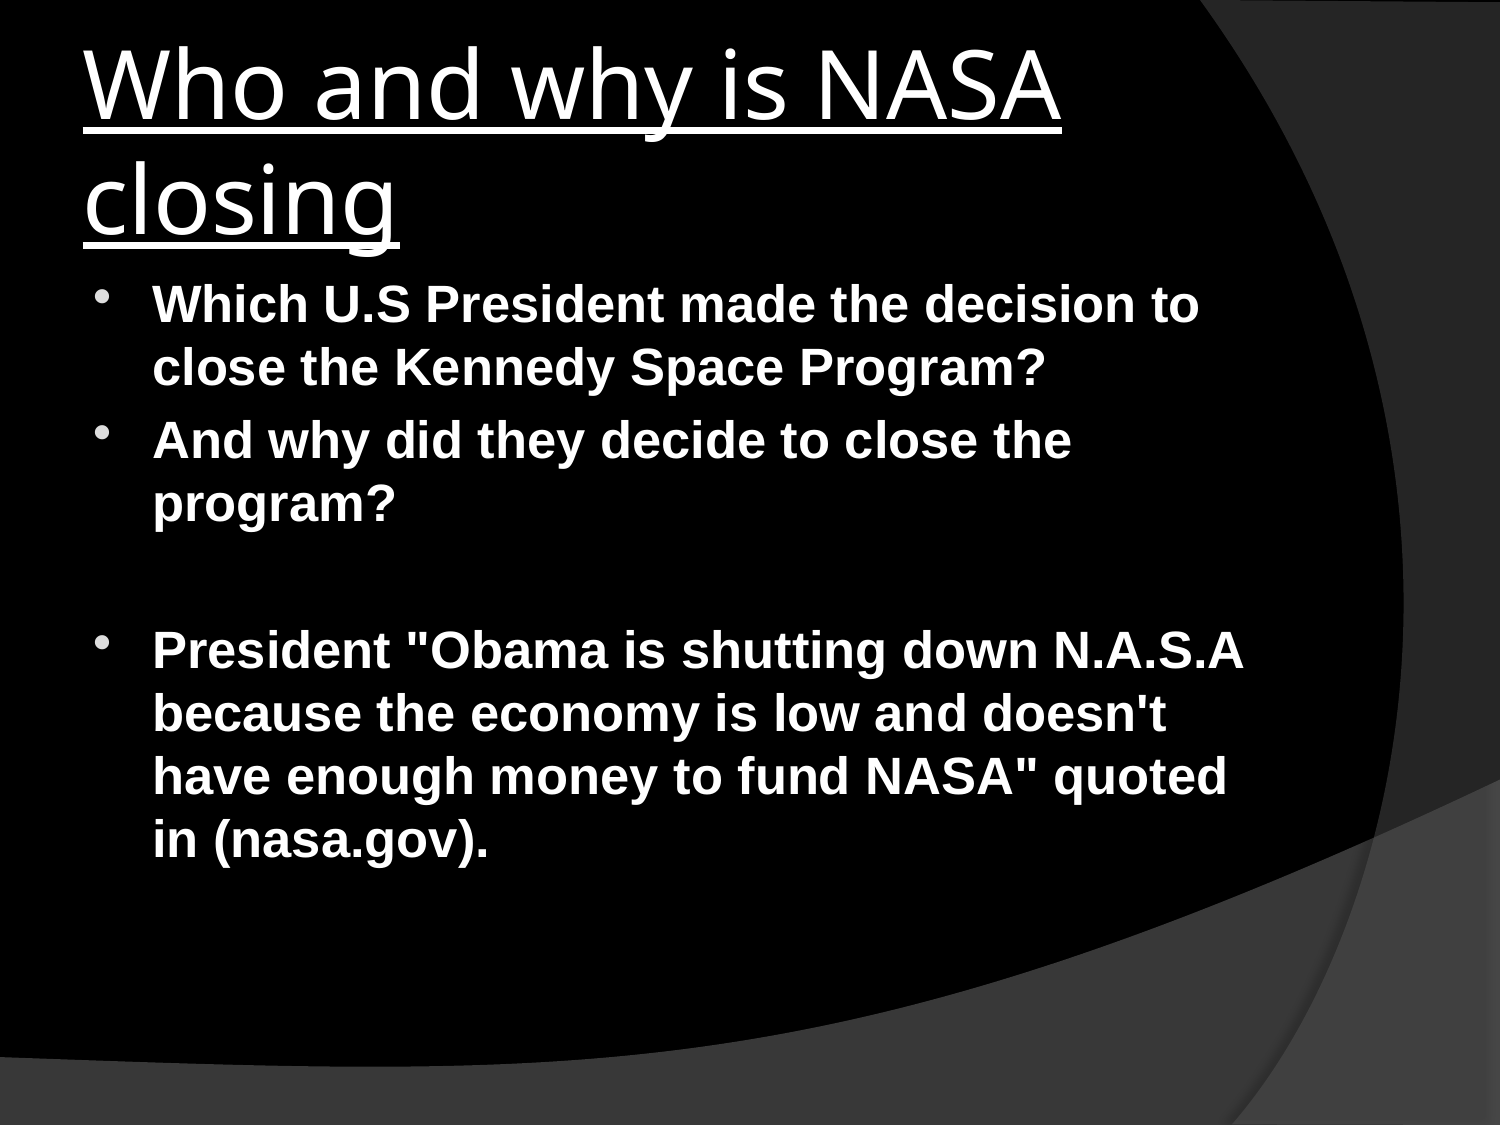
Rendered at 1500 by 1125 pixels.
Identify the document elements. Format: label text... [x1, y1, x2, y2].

list Which U.S President made the decision to close the Kennedy Space Program? And why did they decide to close the program? President "Obama is shutting down N.A.S.A because the economy is low and doesn't have enough money to fund NASA" quoted in (nasa.gov). [75, 262, 1300, 1005]
title Who and why is NASA closing [75, 45, 1300, 233]
